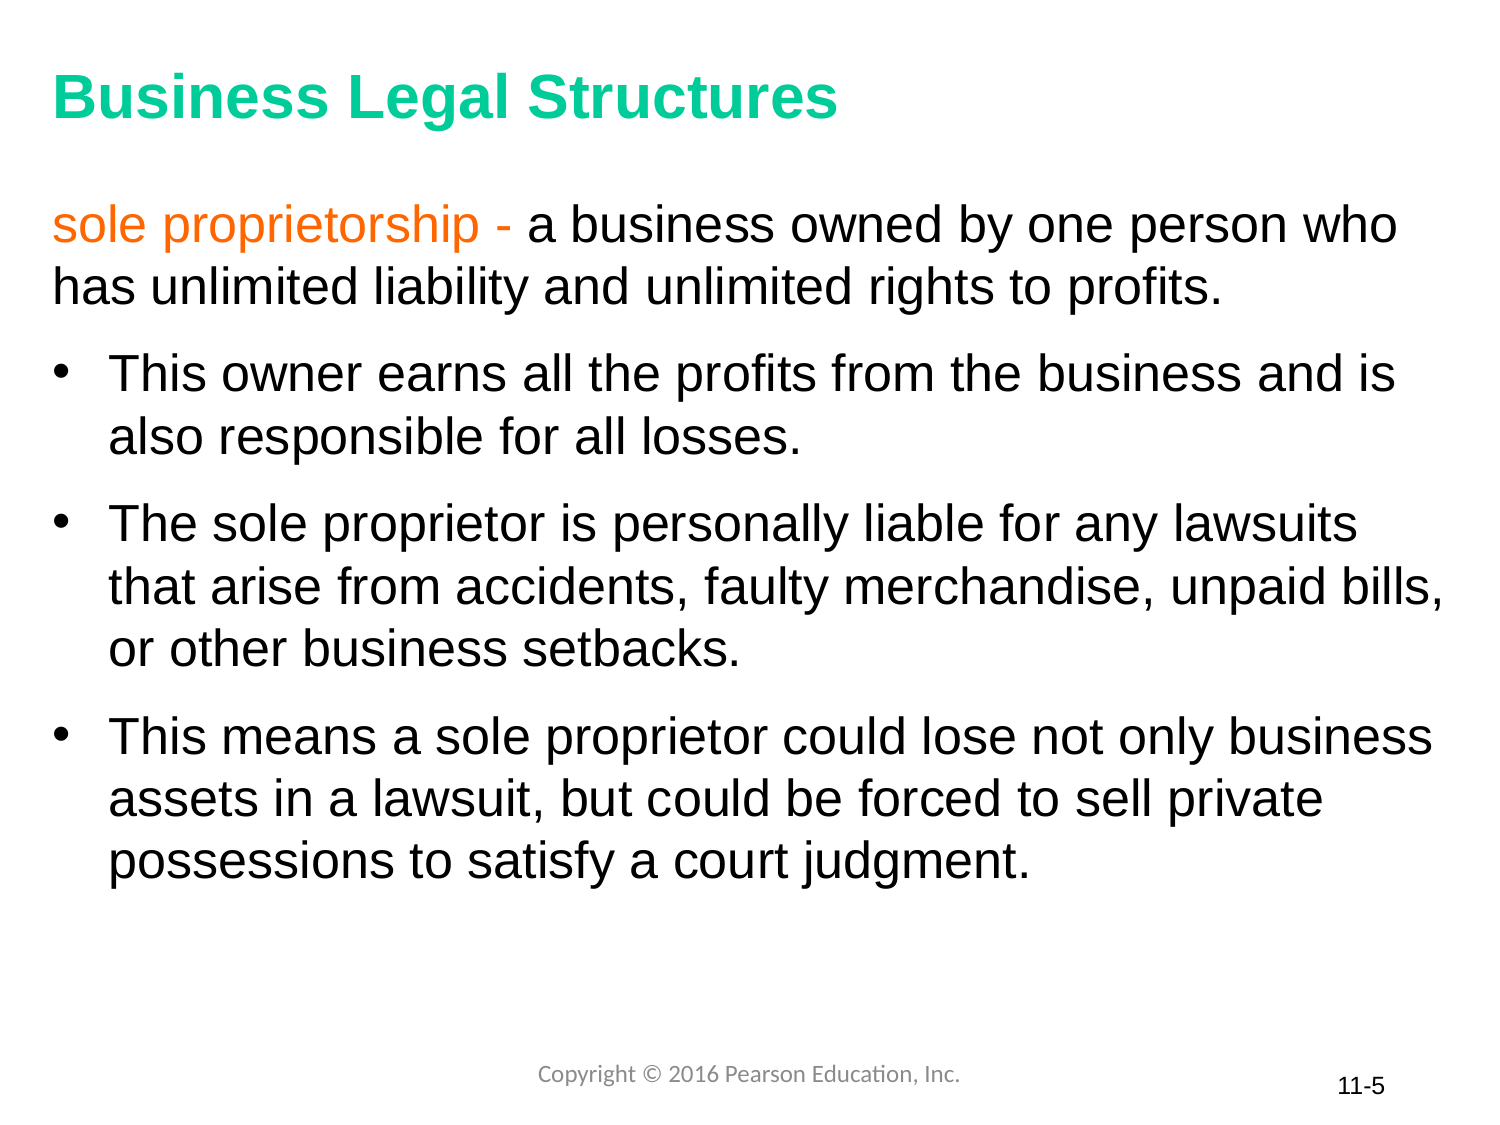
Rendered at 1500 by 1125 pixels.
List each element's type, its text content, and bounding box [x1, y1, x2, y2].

title Business Legal Structures [37, 0, 1388, 182]
footer Copyright © 2016 Pearson Education, Inc. [512, 1042, 988, 1103]
list sole proprietorship - a business owned by one person who has unlimited liability and unlimited rights to profits. This owner earns all the profits from the business and is also responsible for all losses. The sole proprietor is personally liable for any lawsuits that arise from accidents, faulty merchandise, unpaid bills, or other business setbacks. This means a sole proprietor could lose not only business assets in a lawsuit, but could be forced to sell private possessions to satisfy a court judgment. [37, 182, 1475, 1025]
